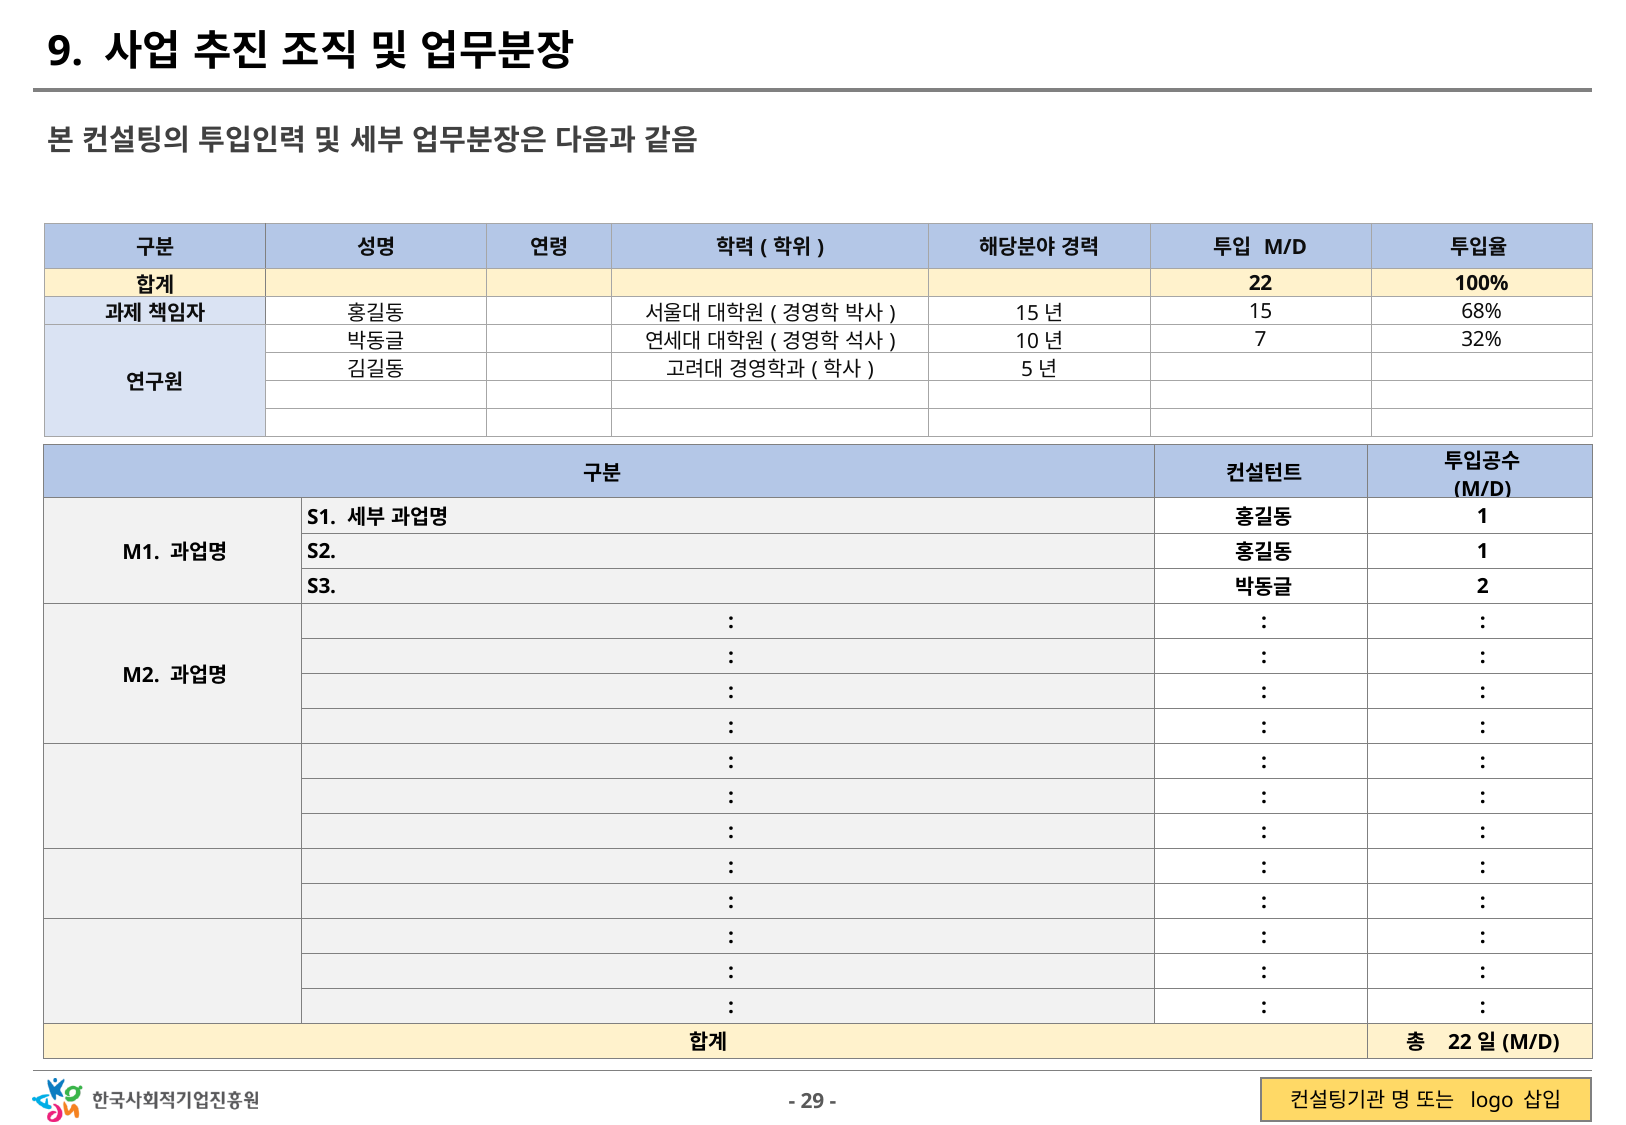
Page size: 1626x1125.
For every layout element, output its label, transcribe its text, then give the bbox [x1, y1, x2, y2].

table_cell [929, 381, 1150, 408]
table_cell 15년 [929, 297, 1150, 324]
table_cell : [1155, 884, 1367, 918]
table_cell 연세대 대학원(경영학 석사) [612, 325, 928, 352]
table_header 투입율 [1372, 224, 1592, 268]
table_cell M1. 과업명 [44, 498, 301, 603]
table_cell 홍길동 [1155, 534, 1367, 568]
table_cell : [302, 779, 1154, 813]
table_cell : [1368, 849, 1592, 883]
table_header 연령 [487, 224, 611, 268]
table_cell 15 [1151, 297, 1371, 324]
table_cell 고려대 경영학과(학사) [612, 353, 928, 380]
table_cell 홍길동 [266, 297, 486, 324]
table_cell : [302, 744, 1154, 778]
table_cell : [1155, 744, 1367, 778]
table_header 투입 M/D [1151, 224, 1371, 268]
text_box 본 컨설팅의 투입인력 및 세부 업무분장은 다음과 같음 [32, 113, 1593, 164]
table_header 투입공수 (M/D) [1368, 445, 1592, 497]
table_cell [266, 409, 486, 436]
table_header 해당분야 경력 [929, 224, 1150, 268]
table_cell [487, 381, 611, 408]
table_cell [487, 353, 611, 380]
table_cell [612, 269, 928, 296]
table_cell S1. 세부 과업명 [302, 498, 1154, 533]
table_cell [266, 381, 486, 408]
table_cell 5년 [929, 353, 1150, 380]
table_header 구분 [45, 224, 265, 268]
table_cell [1151, 353, 1371, 380]
table_cell [612, 409, 928, 436]
table_cell : [1368, 989, 1592, 1023]
table_cell : [1368, 674, 1592, 708]
table_cell [487, 297, 611, 324]
table_cell : [1368, 919, 1592, 953]
table_cell [1151, 381, 1371, 408]
table_cell 100% [1372, 269, 1592, 296]
table_cell : [1155, 954, 1367, 988]
table_cell [487, 409, 611, 436]
table_cell : [302, 989, 1154, 1023]
table_cell [612, 381, 928, 408]
table_cell : [1368, 954, 1592, 988]
table_cell 68% [1372, 297, 1592, 324]
table_cell [929, 269, 1150, 296]
table_cell : [302, 709, 1154, 743]
table_cell [1372, 381, 1592, 408]
text_box 9. 사업 추진 조직 및 업무분장 [32, 16, 1061, 81]
table_cell : [1368, 639, 1592, 673]
table_cell : [1155, 604, 1367, 638]
table_cell : [302, 849, 1154, 883]
table_cell : [302, 674, 1154, 708]
table_cell : [1155, 849, 1367, 883]
table_cell : [1155, 814, 1367, 848]
table_header 컨설턴트 [1155, 445, 1367, 497]
table_cell 홍길동 [1155, 498, 1367, 533]
table_cell : [302, 884, 1154, 918]
table_cell [1372, 409, 1592, 436]
table_cell : [1155, 779, 1367, 813]
table_cell : [1368, 779, 1592, 813]
table_cell [44, 744, 301, 848]
table_cell : [1155, 639, 1367, 673]
table_cell 10년 [929, 325, 1150, 352]
table_cell 1 [1368, 498, 1592, 533]
table_cell [44, 919, 301, 1023]
table_cell : [302, 604, 1154, 638]
table_cell 총 22일(M/D) [1368, 1024, 1592, 1058]
table_cell 2 [1368, 569, 1592, 603]
table_cell 합계 [44, 1024, 1367, 1058]
table_cell 7 [1151, 325, 1371, 352]
table_cell [1372, 353, 1592, 380]
table_cell 22 [1151, 269, 1371, 296]
table_cell : [1155, 709, 1367, 743]
table_cell : [302, 919, 1154, 953]
table_cell : [302, 954, 1154, 988]
table_cell : [1368, 814, 1592, 848]
table_cell : [1155, 919, 1367, 953]
table_cell 박동글 [266, 325, 486, 352]
table_header 학력(학위) [612, 224, 928, 268]
table_cell : [302, 639, 1154, 673]
table_cell [44, 849, 301, 918]
table_cell 연구원 [45, 325, 265, 436]
table_cell : [1155, 989, 1367, 1023]
table_cell 합계 [45, 269, 265, 296]
picture [32, 1078, 258, 1122]
table_cell M2. 과업명 [44, 604, 301, 743]
table_cell S2. [302, 534, 1154, 568]
table_cell : [1368, 744, 1592, 778]
table_cell : [1368, 604, 1592, 638]
table_cell 과제 책임자 [45, 297, 265, 324]
table_cell 1 [1368, 534, 1592, 568]
table_cell : [1368, 884, 1592, 918]
table_cell [929, 409, 1150, 436]
table_cell 32% [1372, 325, 1592, 352]
table_cell [1151, 409, 1371, 436]
table_cell : [1368, 709, 1592, 743]
table_cell 서울대 대학원(경영학 박사) [612, 297, 928, 324]
table_header 구분 [44, 445, 1154, 497]
table_cell 김길동 [266, 353, 486, 380]
table_cell S3. [302, 569, 1154, 603]
table_header 성명 [266, 224, 486, 268]
table_cell [266, 269, 486, 296]
table_cell : [302, 814, 1154, 848]
table_cell : [1155, 674, 1367, 708]
table_cell [487, 325, 611, 352]
table_cell [487, 269, 611, 296]
table_cell 박동글 [1155, 569, 1367, 603]
